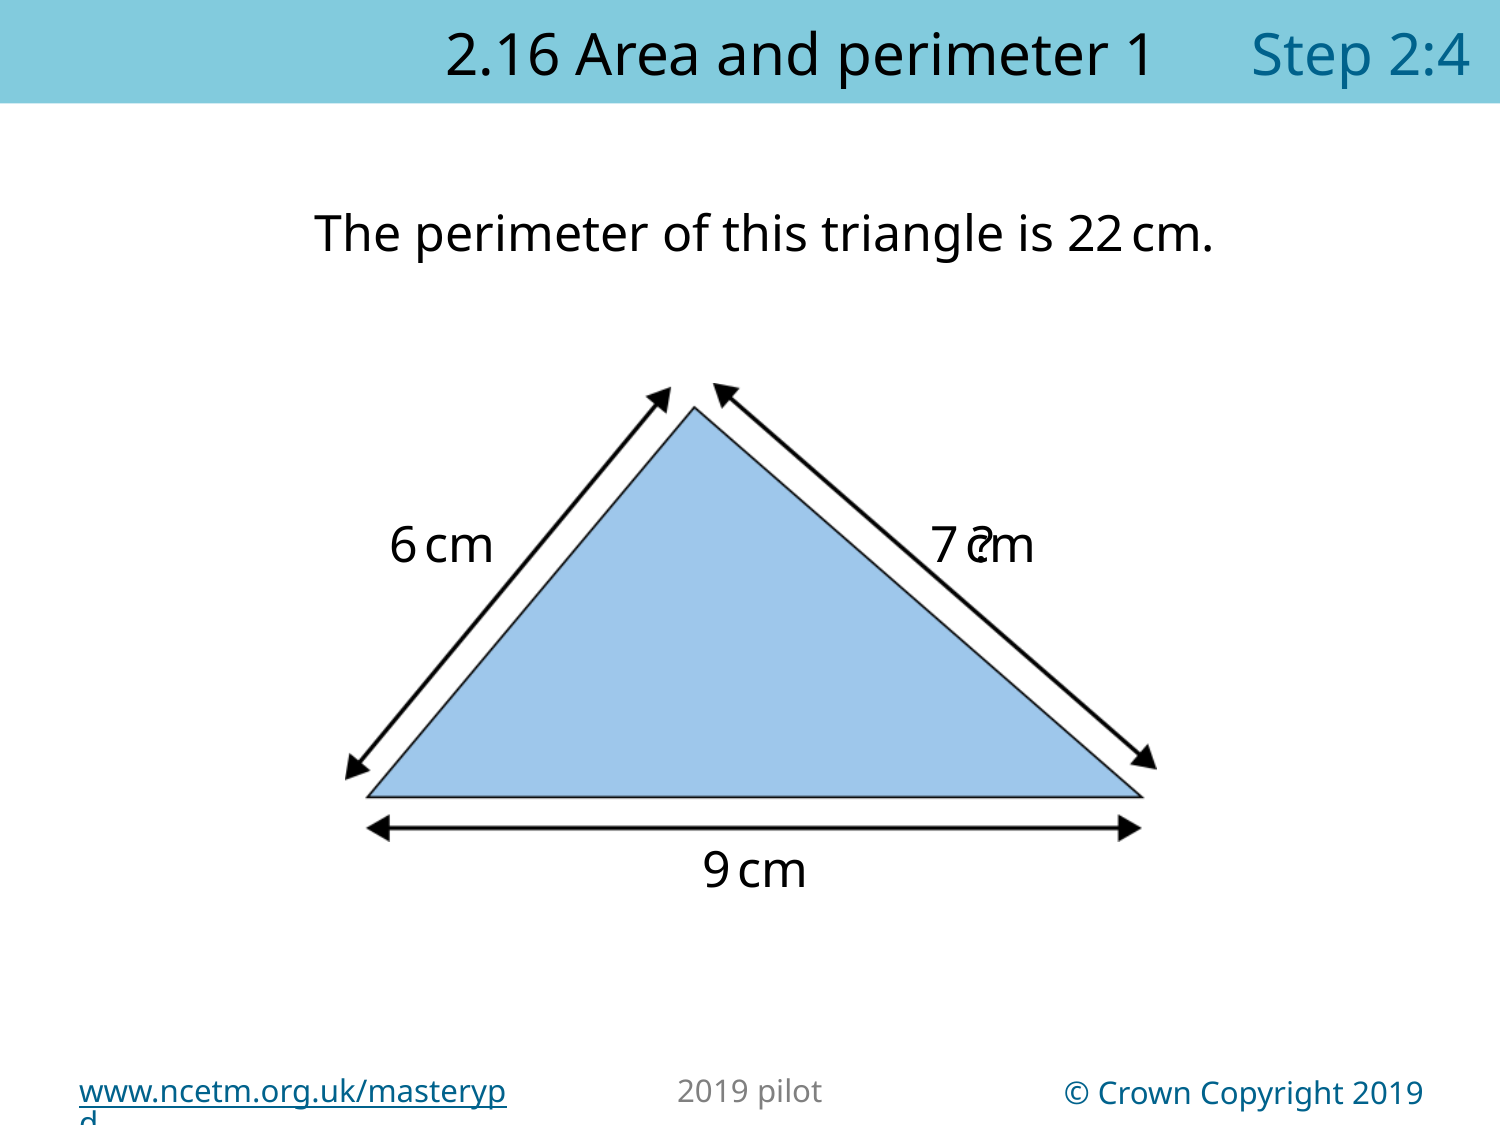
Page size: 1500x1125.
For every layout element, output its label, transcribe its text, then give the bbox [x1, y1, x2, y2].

text_box 9 cm [687, 851, 824, 905]
text_box The perimeter of this triangle is 22 cm. [299, 193, 1231, 269]
picture [344, 382, 1157, 842]
list 2.16 Area and perimeter 1 Step 2:4 [0, 0, 1500, 104]
